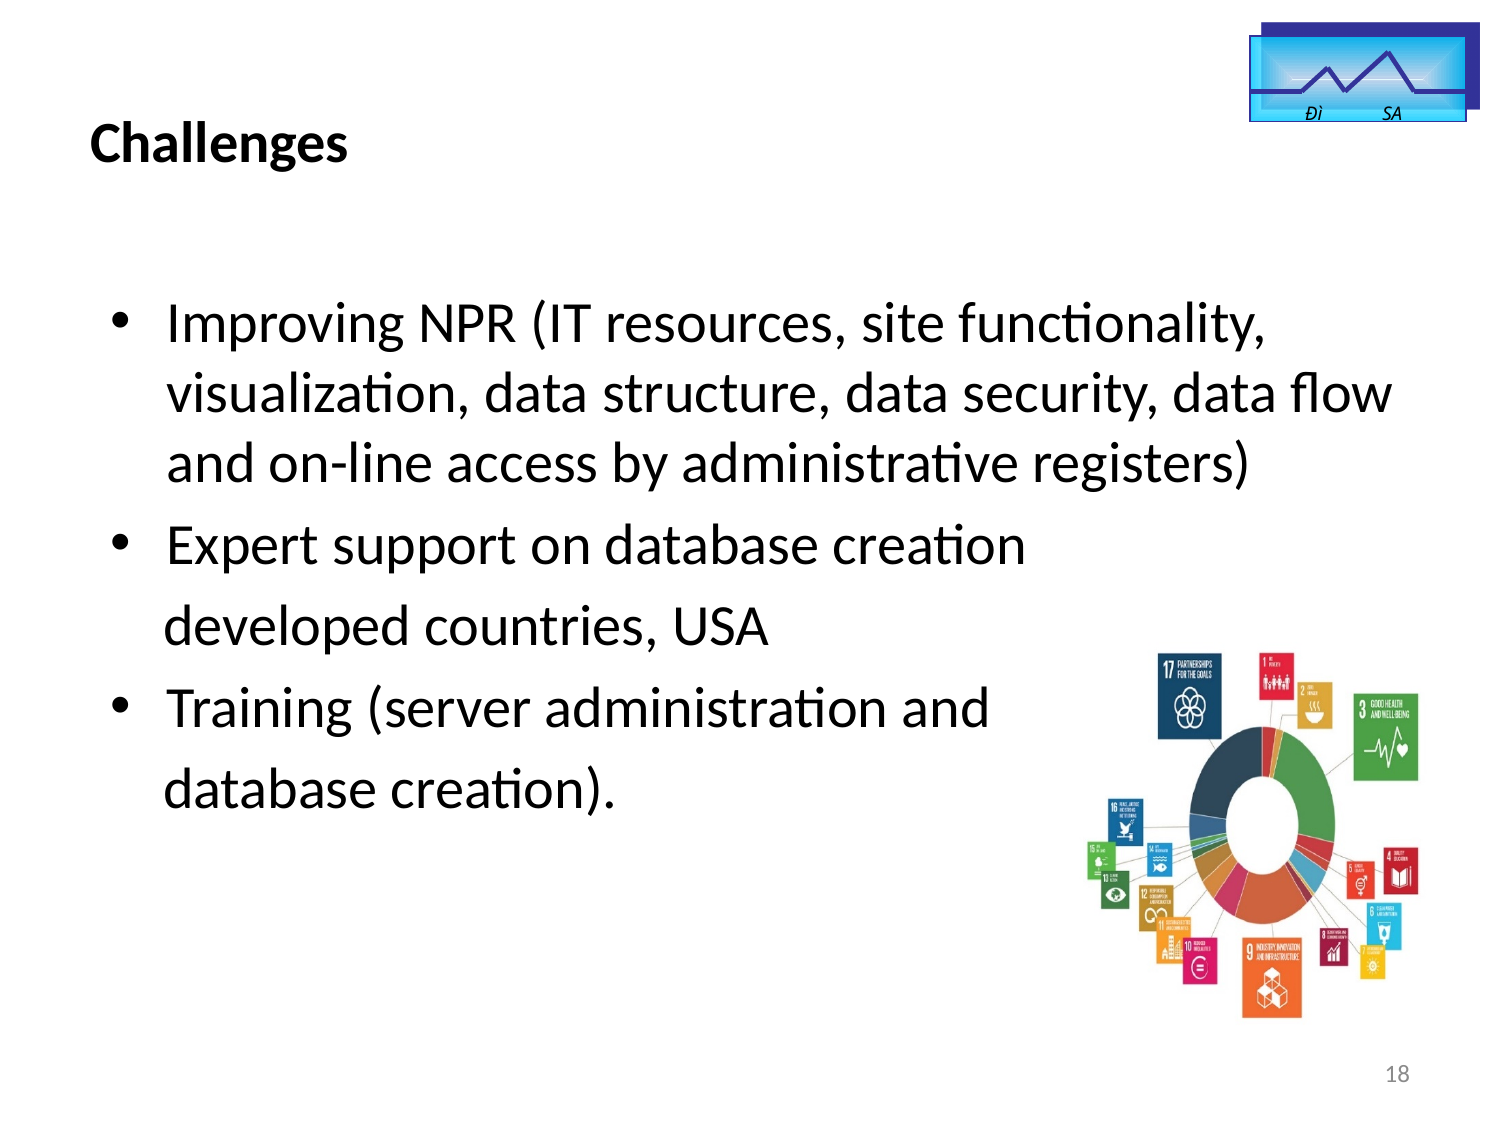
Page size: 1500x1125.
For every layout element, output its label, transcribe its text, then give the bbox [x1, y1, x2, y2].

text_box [1249, 35, 1467, 134]
list Improving NPR (IT resources, site functionality, visualization, data structure, data security, data flow and on-line access by administrative registers) Expert support on database creation developed countries, USA Training (server administration and database creation). [95, 277, 1483, 1058]
title Challenges [75, 45, 1425, 233]
slide_number 18 [1074, 1058, 1425, 1103]
picture [1028, 609, 1496, 1043]
